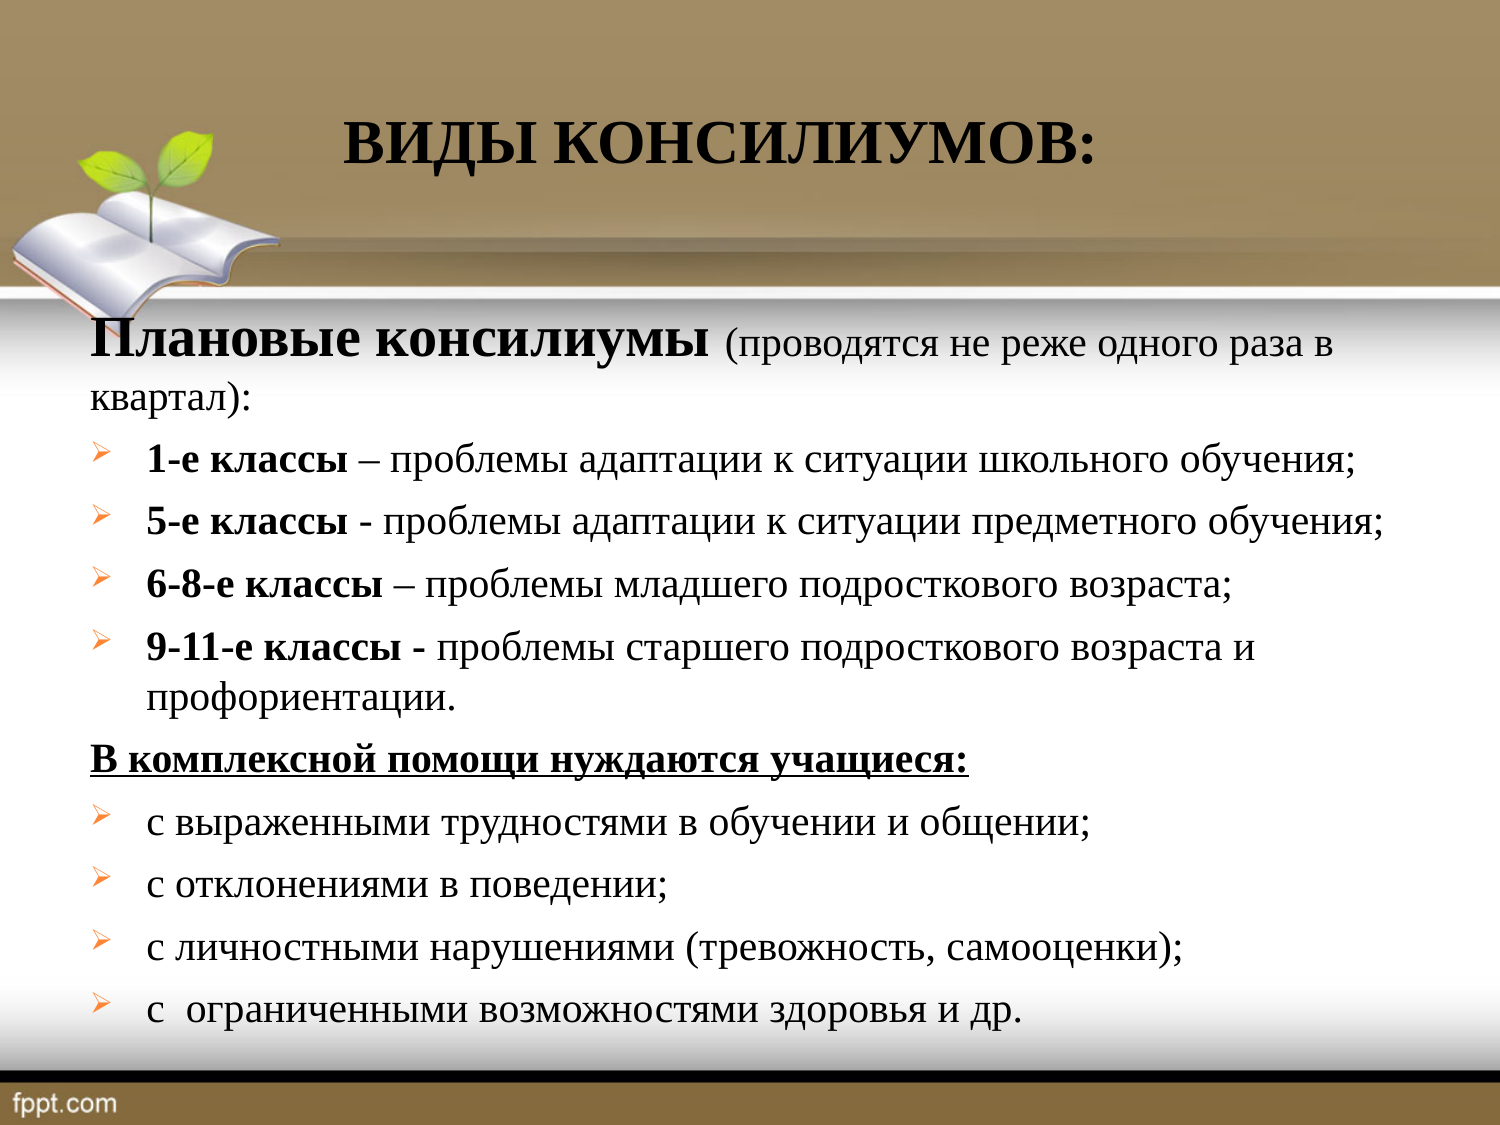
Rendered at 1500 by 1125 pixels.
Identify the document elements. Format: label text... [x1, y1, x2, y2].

picture [0, 0, 1500, 1125]
title Виды консилиумов: [17, 44, 1426, 233]
list Плановые консилиумы (проводятся не реже одного раза в квартал): 1-е классы – проблемы адаптации к ситуации школьного обучения; 5-е классы - проблемы адаптации к ситуации предметного обучения; 6-8-е классы – проблемы младшего подросткового возраста; 9-11-е классы - проблемы старшего подросткового возраста и профориентации. В комплексной помощи нуждаются учащиеся: с выраженными трудностями в обучении и общении; с отклонениями в поведении; с личностными нарушениями (тревожность, самооценки); с ограниченными возможностями здоровья и др. [74, 290, 1426, 1059]
